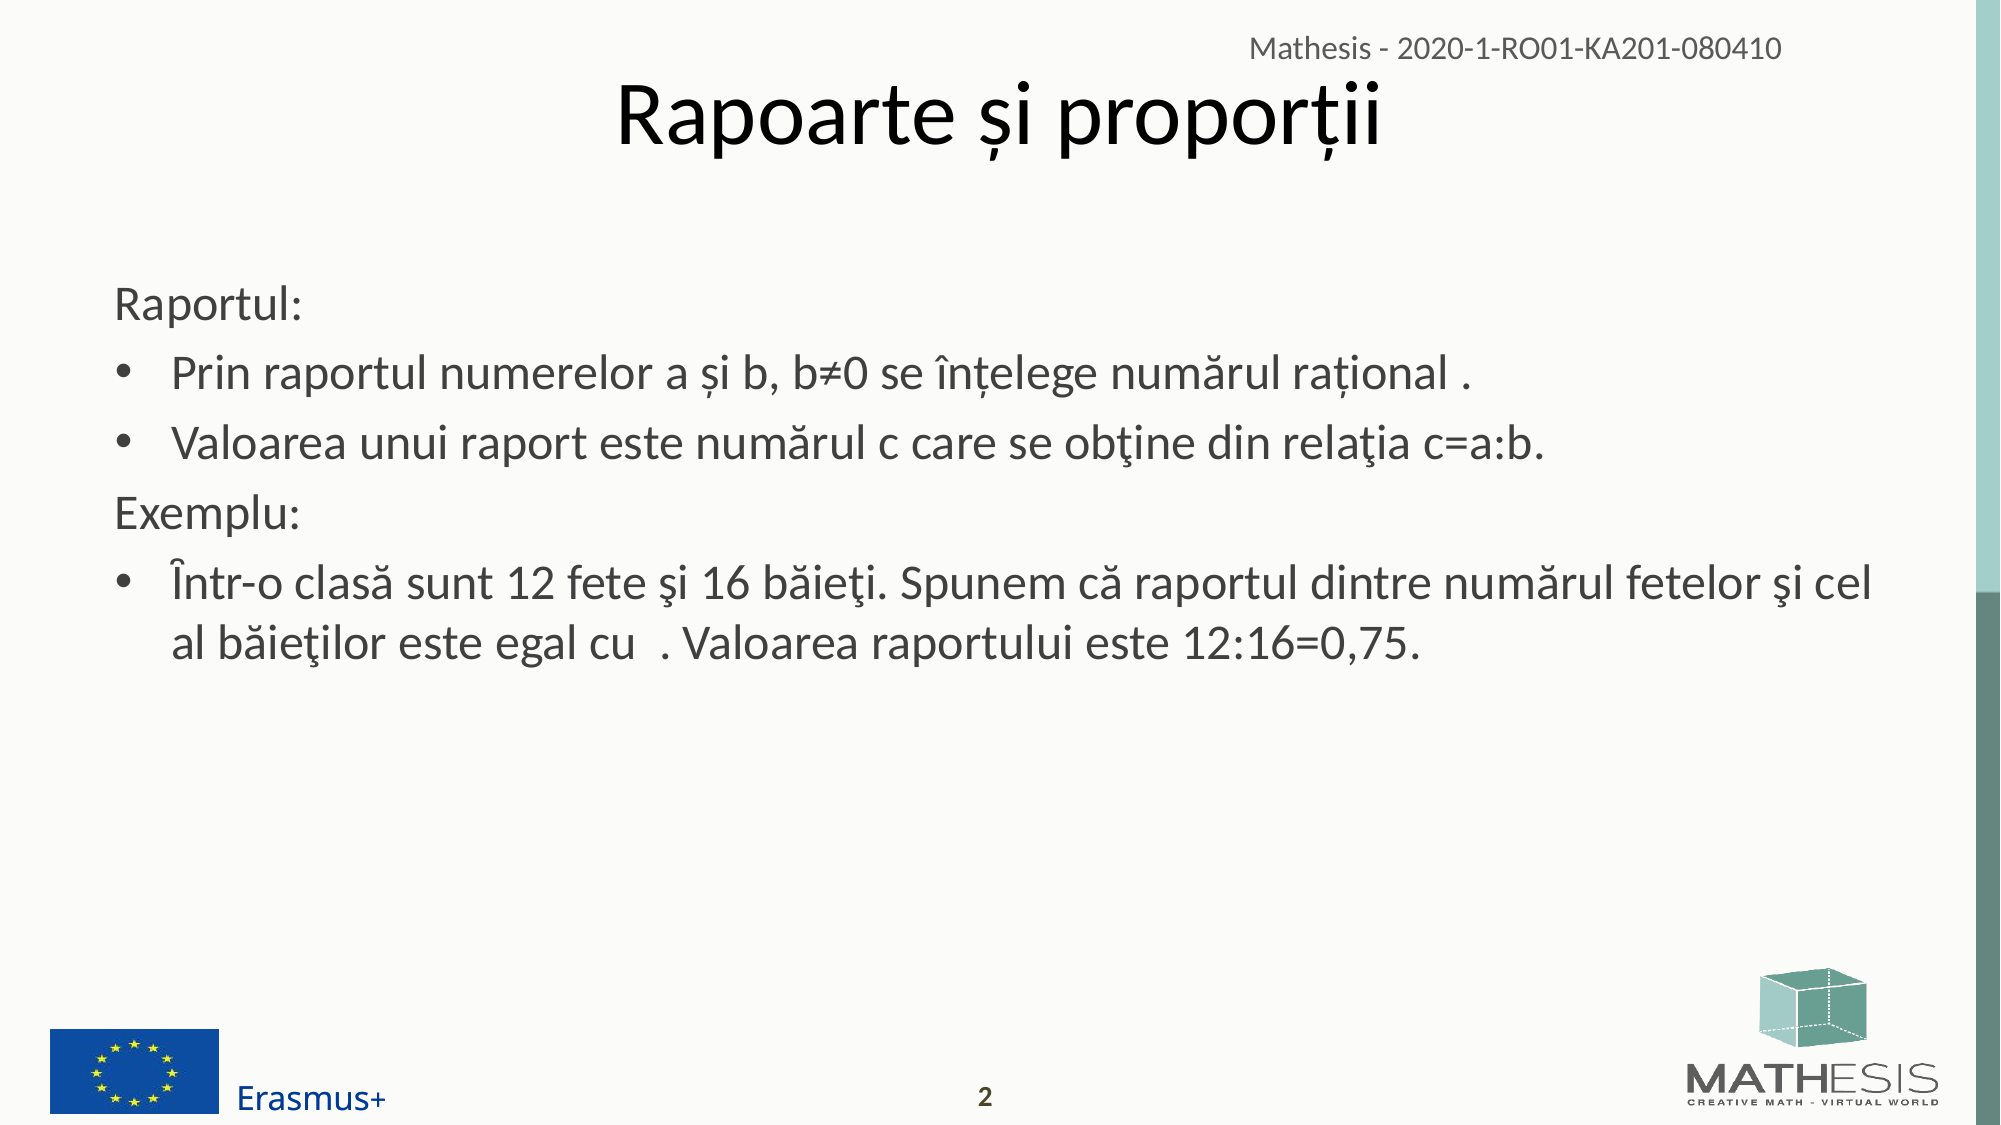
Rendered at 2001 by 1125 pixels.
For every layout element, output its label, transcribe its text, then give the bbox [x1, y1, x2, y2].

picture [50, 1029, 219, 1114]
title Rapoarte și proporții [99, 45, 1900, 233]
